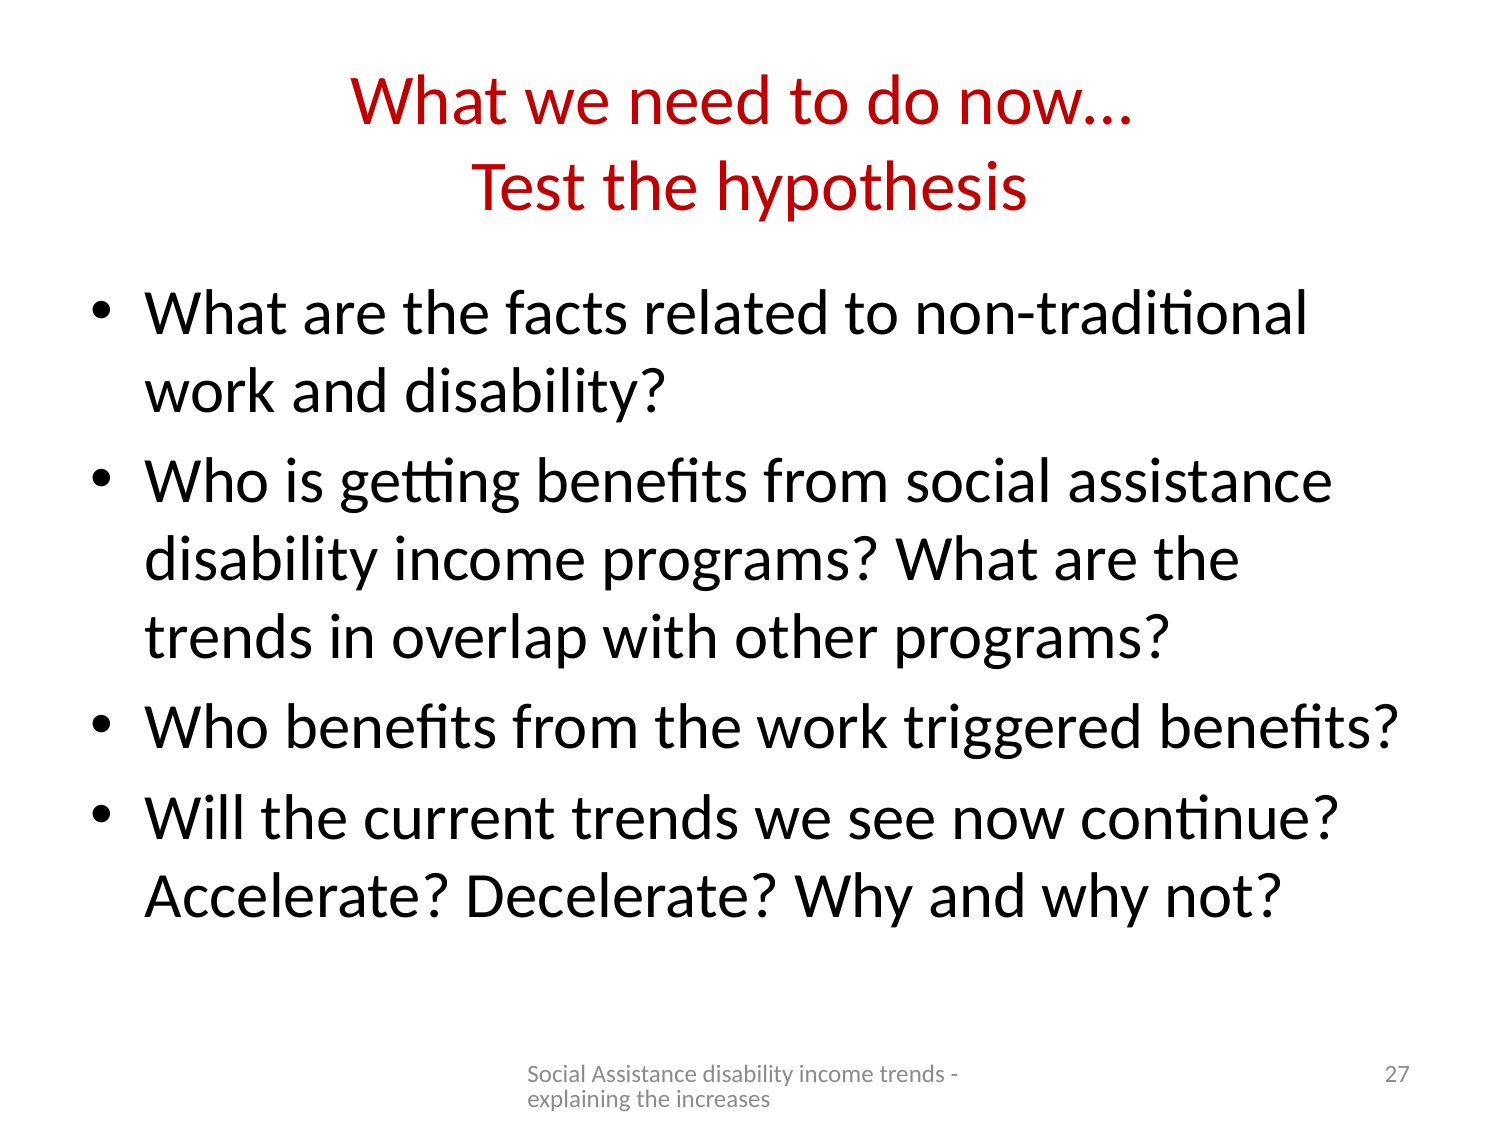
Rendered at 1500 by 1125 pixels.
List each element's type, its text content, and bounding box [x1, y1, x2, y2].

title What we need to do now… Test the hypothesis [75, 45, 1425, 233]
footer Social Assistance disability income trends - explaining the increases [512, 1042, 988, 1103]
slide_number 27 [1074, 1042, 1425, 1103]
list What are the facts related to non-traditional work and disability? Who is getting benefits from social assistance disability income programs? What are the trends in overlap with other programs? Who benefits from the work triggered benefits? Will the current trends we see now continue? Accelerate? Decelerate? Why and why not? [75, 262, 1425, 1005]
